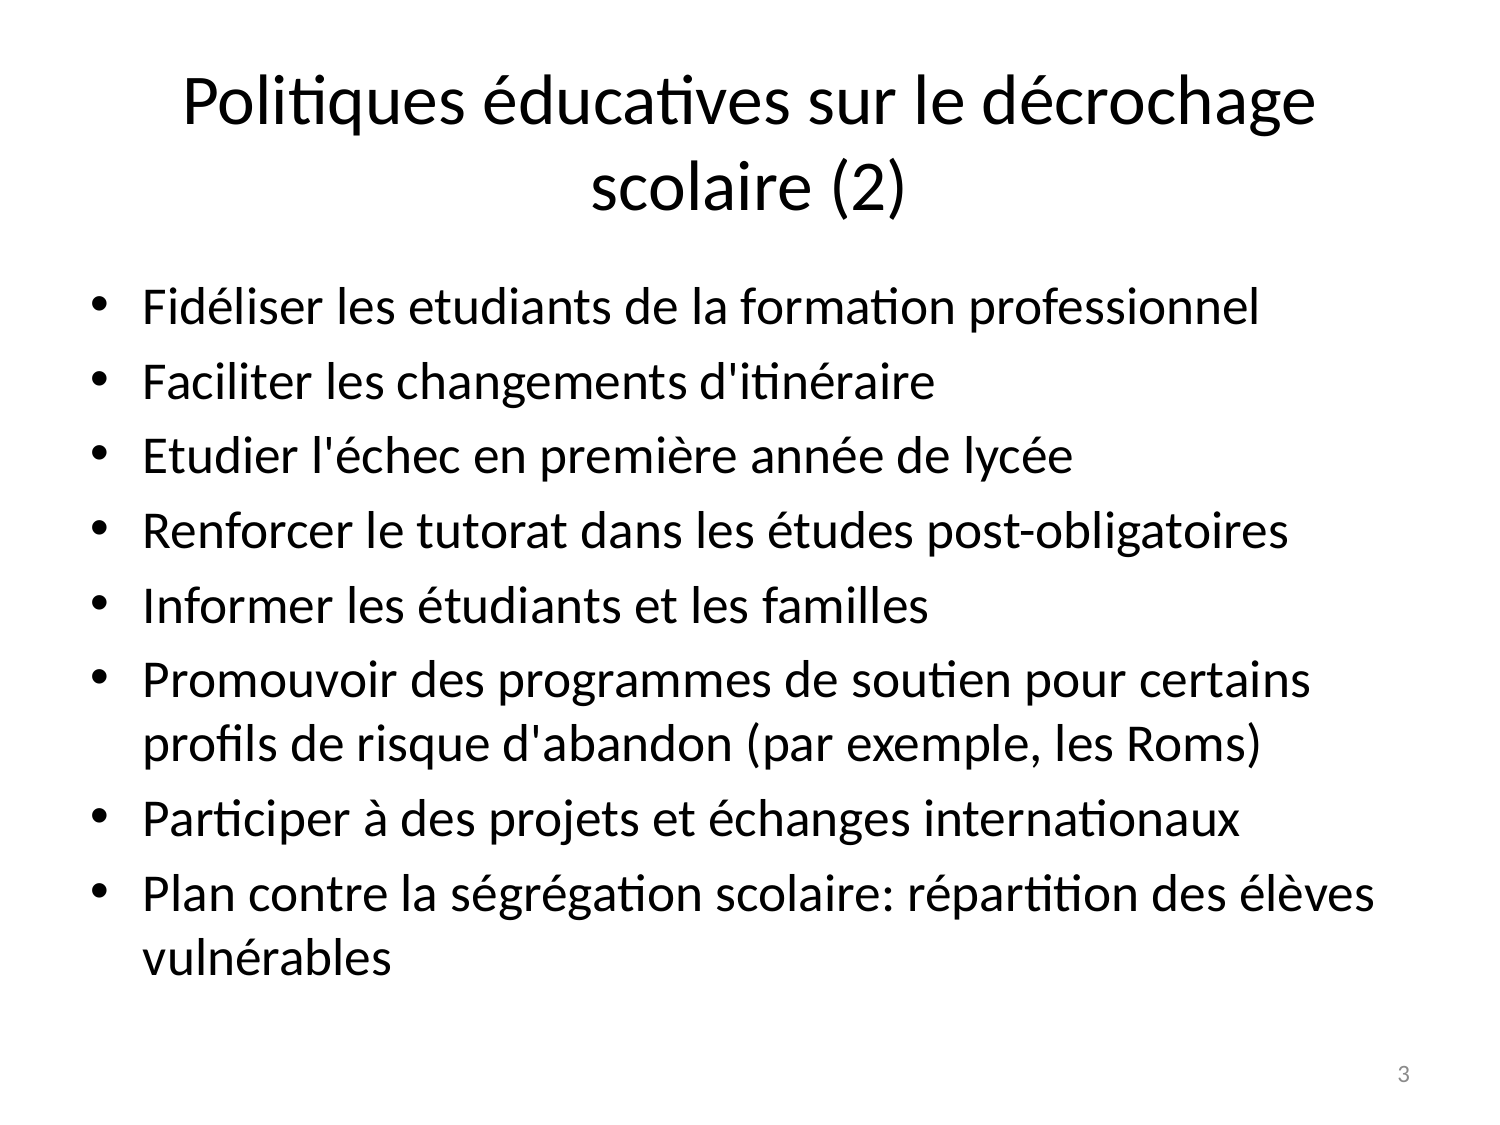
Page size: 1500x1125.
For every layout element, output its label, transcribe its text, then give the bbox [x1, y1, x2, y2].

title Politiques éducatives sur le décrochage scolaire (2) [75, 45, 1425, 233]
slide_number 3 [1074, 1042, 1425, 1103]
list Fidéliser les etudiants de la formation professionnel Faciliter les changements d'itinéraire Etudier l'échec en première année de lycée Renforcer le tutorat dans les études post-obligatoires Informer les étudiants et les familles Promouvoir des programmes de soutien pour certains profils de risque d'abandon (par exemple, les Roms) Participer à des projets et échanges internationaux Plan contre la ségrégation scolaire: répartition des élèves vulnérables [75, 263, 1425, 1005]
